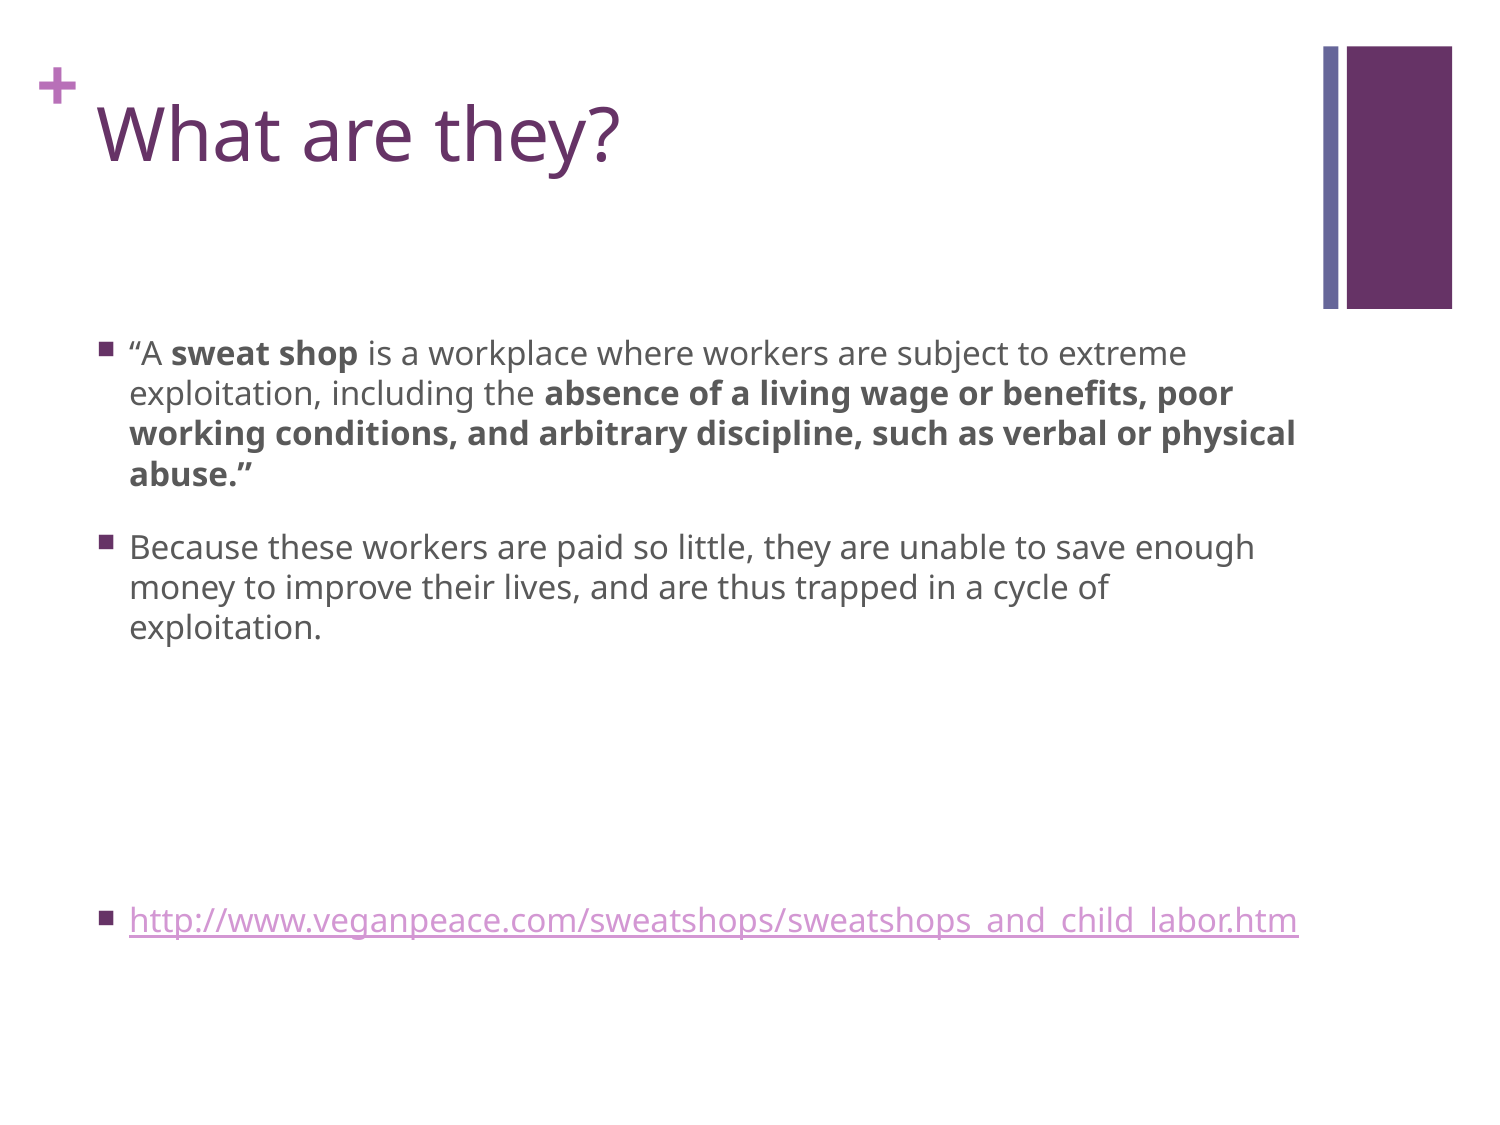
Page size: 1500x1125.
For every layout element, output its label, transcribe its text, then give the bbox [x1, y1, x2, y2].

list “A sweat shop is a workplace where workers are subject to extreme exploitation, including the absence of a living wage or benefits, poor working conditions, and arbitrary discipline, such as verbal or physical abuse.” Because these workers are paid so little, they are unable to save enough money to improve their lives, and are thus trapped in a cycle of exploitation. http://www.veganpeace.com/sweatshops/sweatshops_and_child_labor.htm [81, 324, 1322, 1005]
title What are they? [81, 79, 1322, 263]
